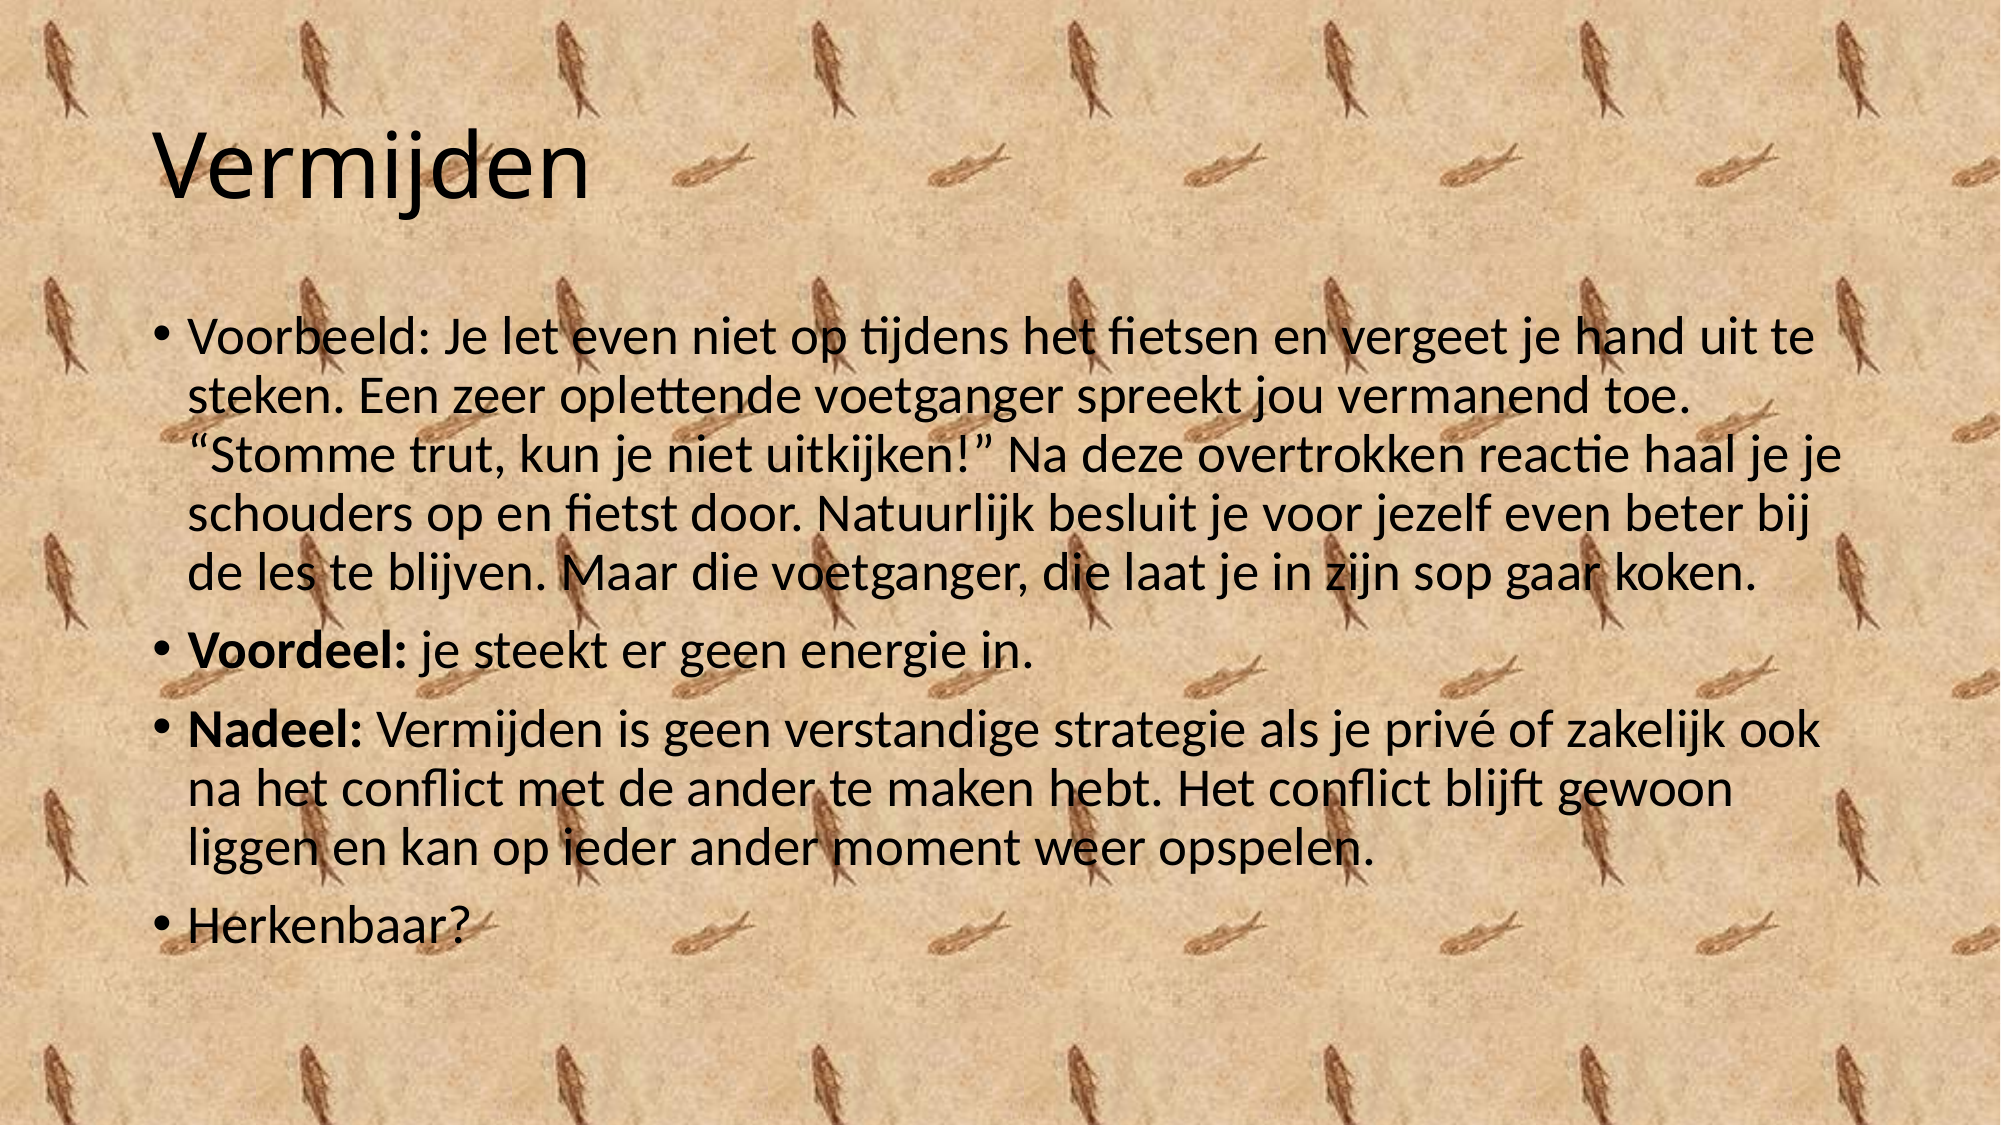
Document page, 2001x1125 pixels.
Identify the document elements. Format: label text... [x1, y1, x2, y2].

title Vermijden [137, 59, 1863, 278]
list Voorbeeld: Je let even niet op tijdens het fietsen en vergeet je hand uit te steken. Een zeer oplettende voetganger spreekt jou vermanend toe. “Stomme trut, kun je niet uitkijken!” Na deze overtrokken reactie haal je je schouders op en fietst door. Natuurlijk besluit je voor jezelf even beter bij de les te blijven. Maar die voetganger, die laat je in zijn sop gaar koken. Voordeel: je steekt er geen energie in. Nadeel: Vermijden is geen verstandige strategie als je privé of zakelijk ook na het conflict met de ander te maken hebt. Het conflict blijft gewoon liggen en kan op ieder ander moment weer opspelen. Herkenbaar? [137, 299, 1863, 1014]
picture [0, 0, 2001, 1125]
